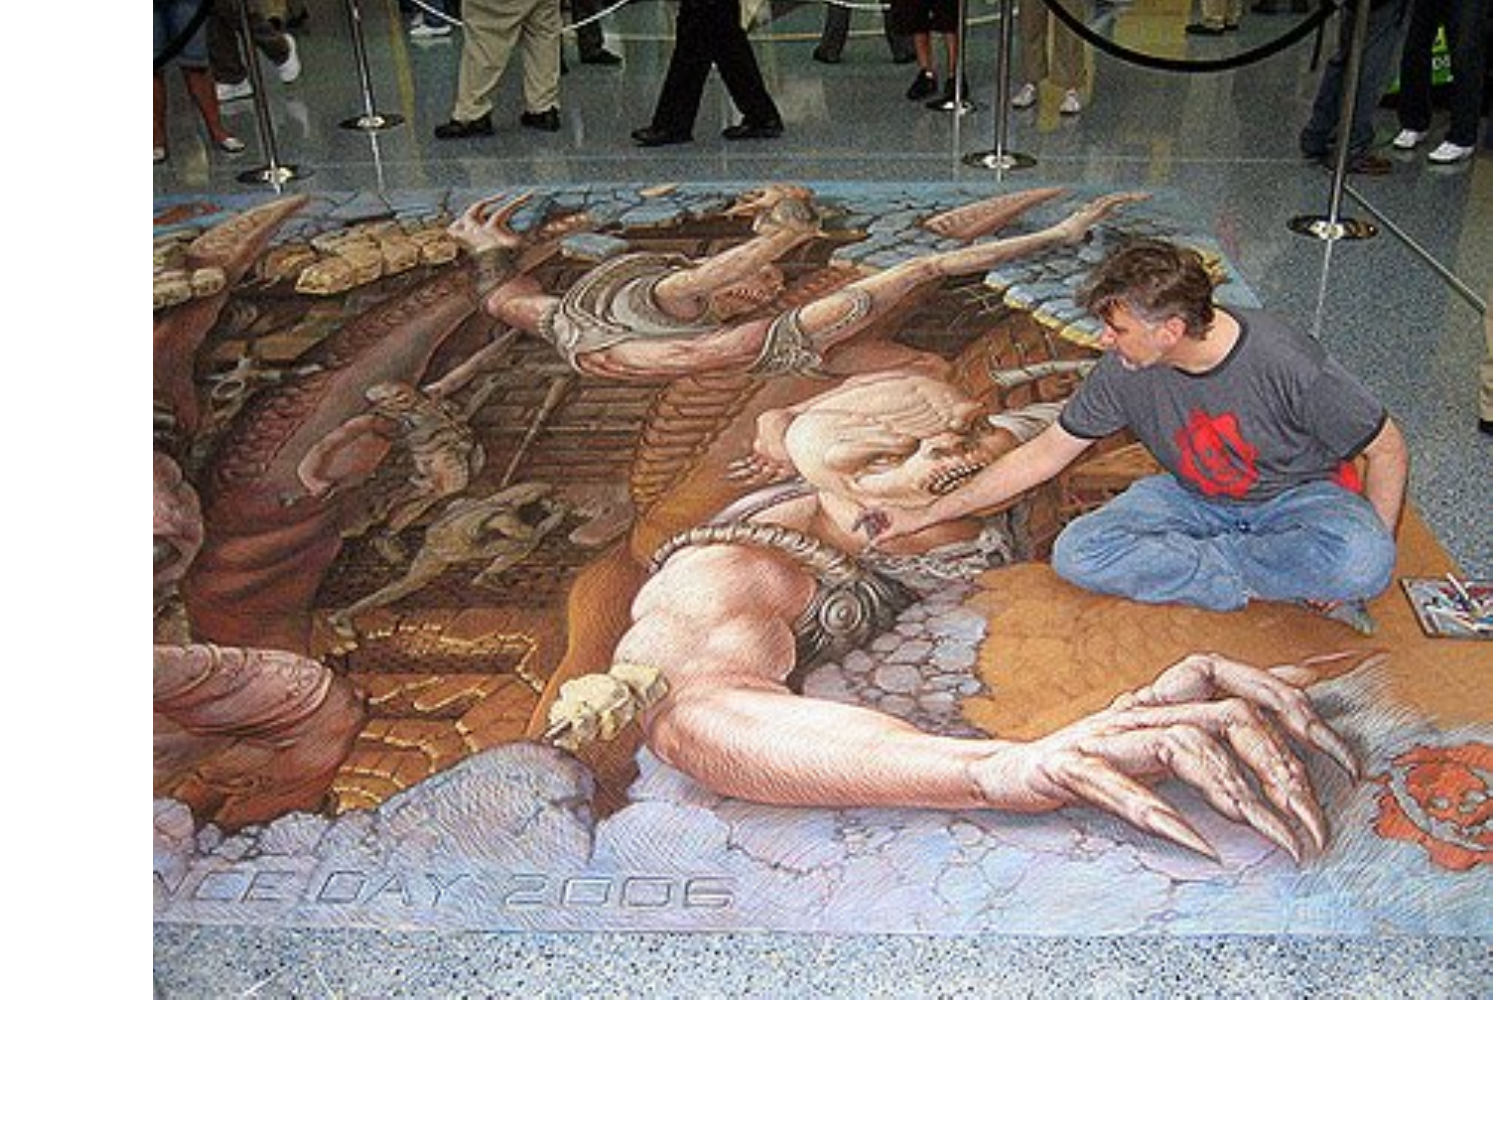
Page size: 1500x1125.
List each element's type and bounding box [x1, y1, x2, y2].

picture [152, 0, 1493, 1001]
